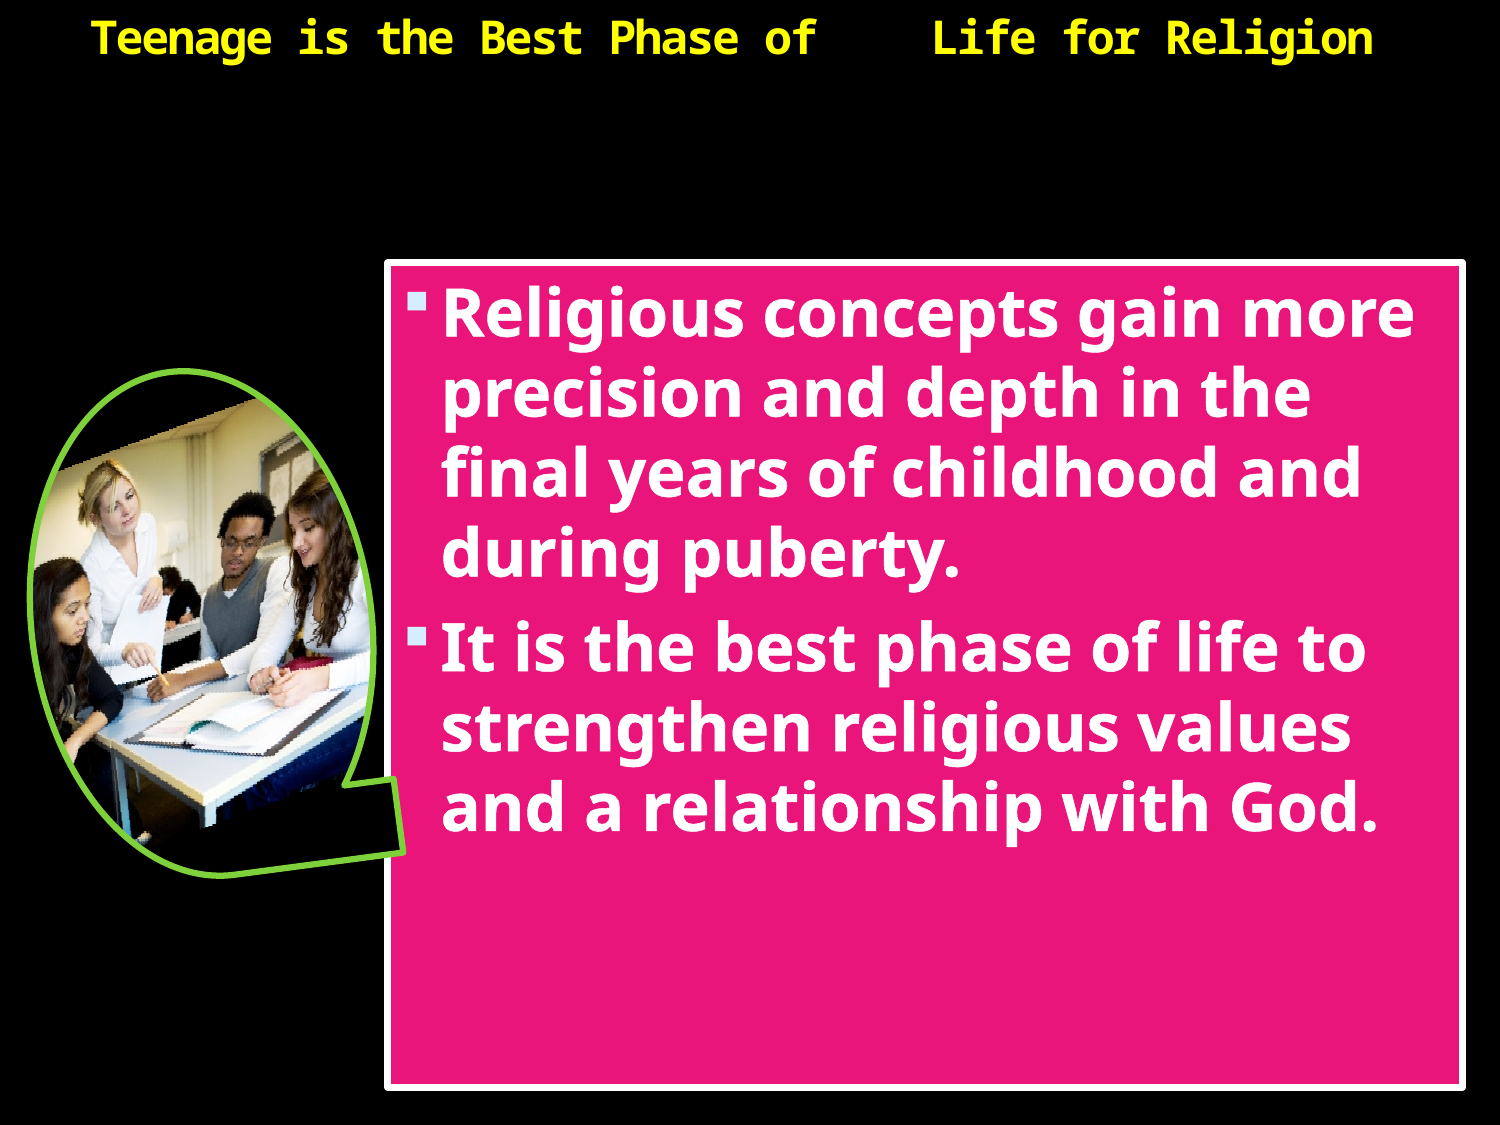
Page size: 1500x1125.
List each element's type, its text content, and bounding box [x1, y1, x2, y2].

picture [382, 783, 392, 800]
title Teenage is the Best Phase of Life for Religion [75, 0, 1425, 175]
list Religious concepts gain more precision and depth in the final years of childhood and during puberty. It is the best phase of life to strengthen religious values and a relationship with God. [384, 259, 1466, 1091]
picture [31, 369, 373, 878]
